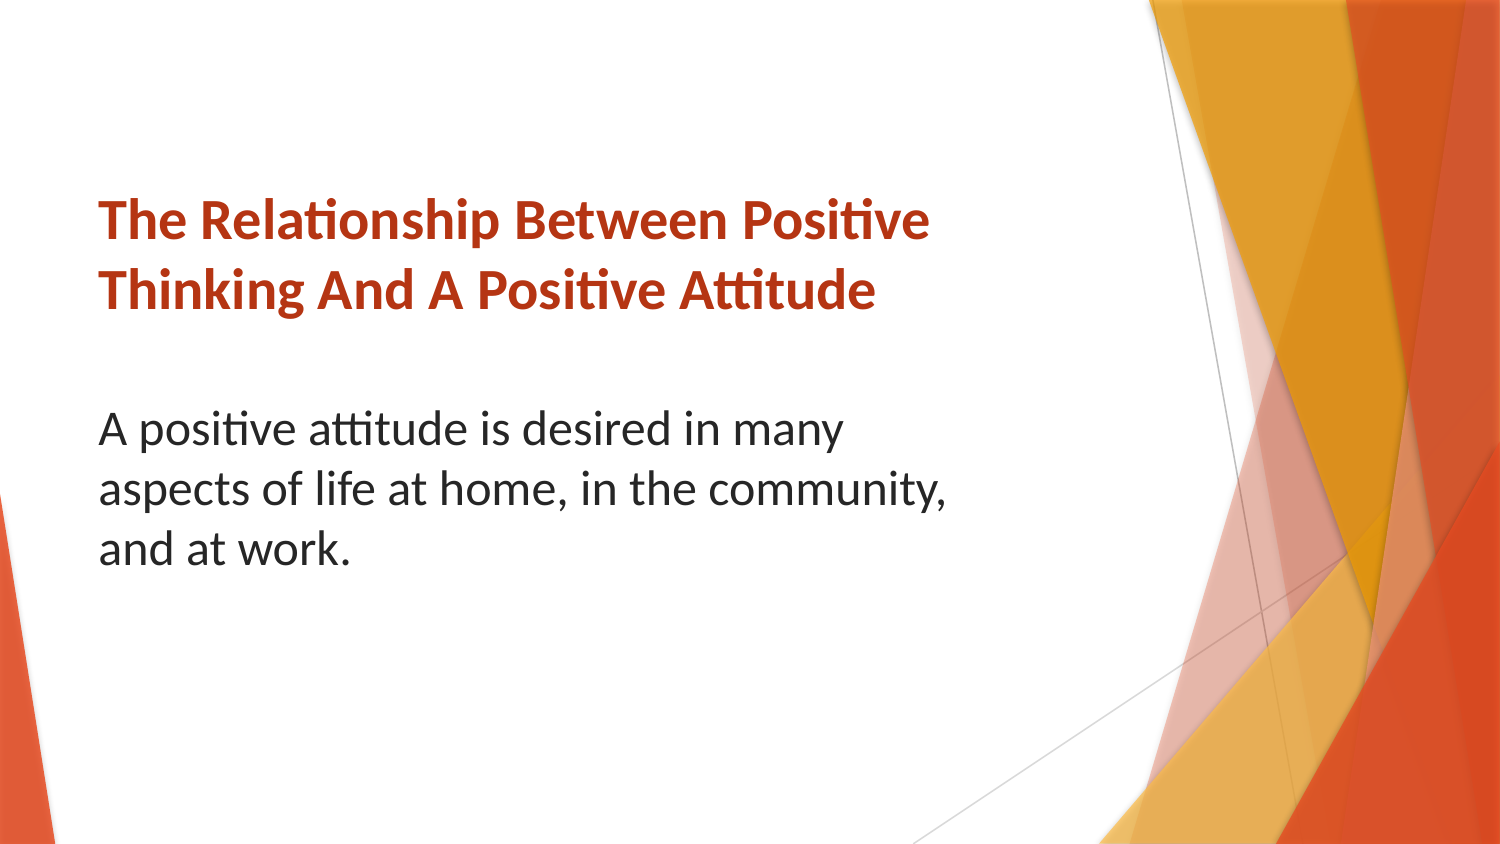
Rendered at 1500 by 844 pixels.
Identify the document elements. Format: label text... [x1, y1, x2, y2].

title The Relationship Between Positive Thinking And A Positive Attitude [83, 173, 1141, 356]
list A positive attitude is desired in many aspects of life at home, in the community, and at work. [83, 388, 1010, 706]
